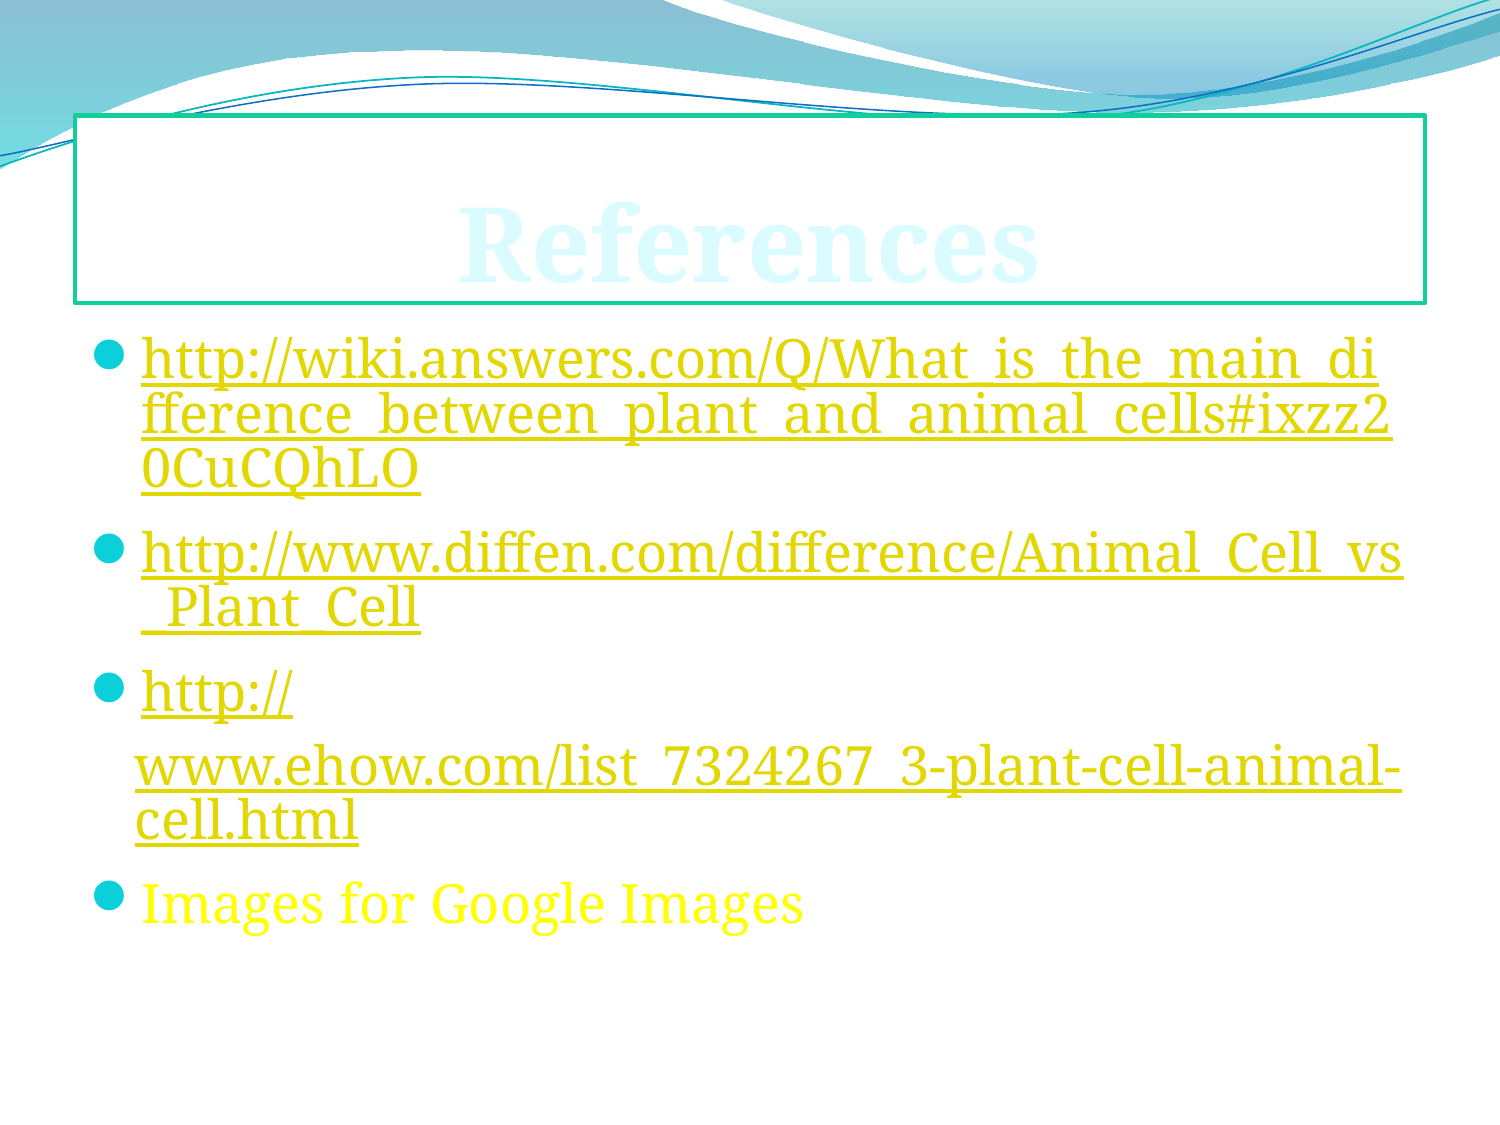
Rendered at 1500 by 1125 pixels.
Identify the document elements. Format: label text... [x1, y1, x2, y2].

list http://wiki.answers.com/Q/What_is_the_main_difference_between_plant_and_animal_cells#ixzz20CuCQhLO http://www.diffen.com/difference/Animal_Cell_vs_Plant_Cell http://www.ehow.com/list_7324267_3-plant-cell-animal-cell.html Images for Google Images [75, 317, 1425, 1038]
title References [73, 113, 1427, 305]
